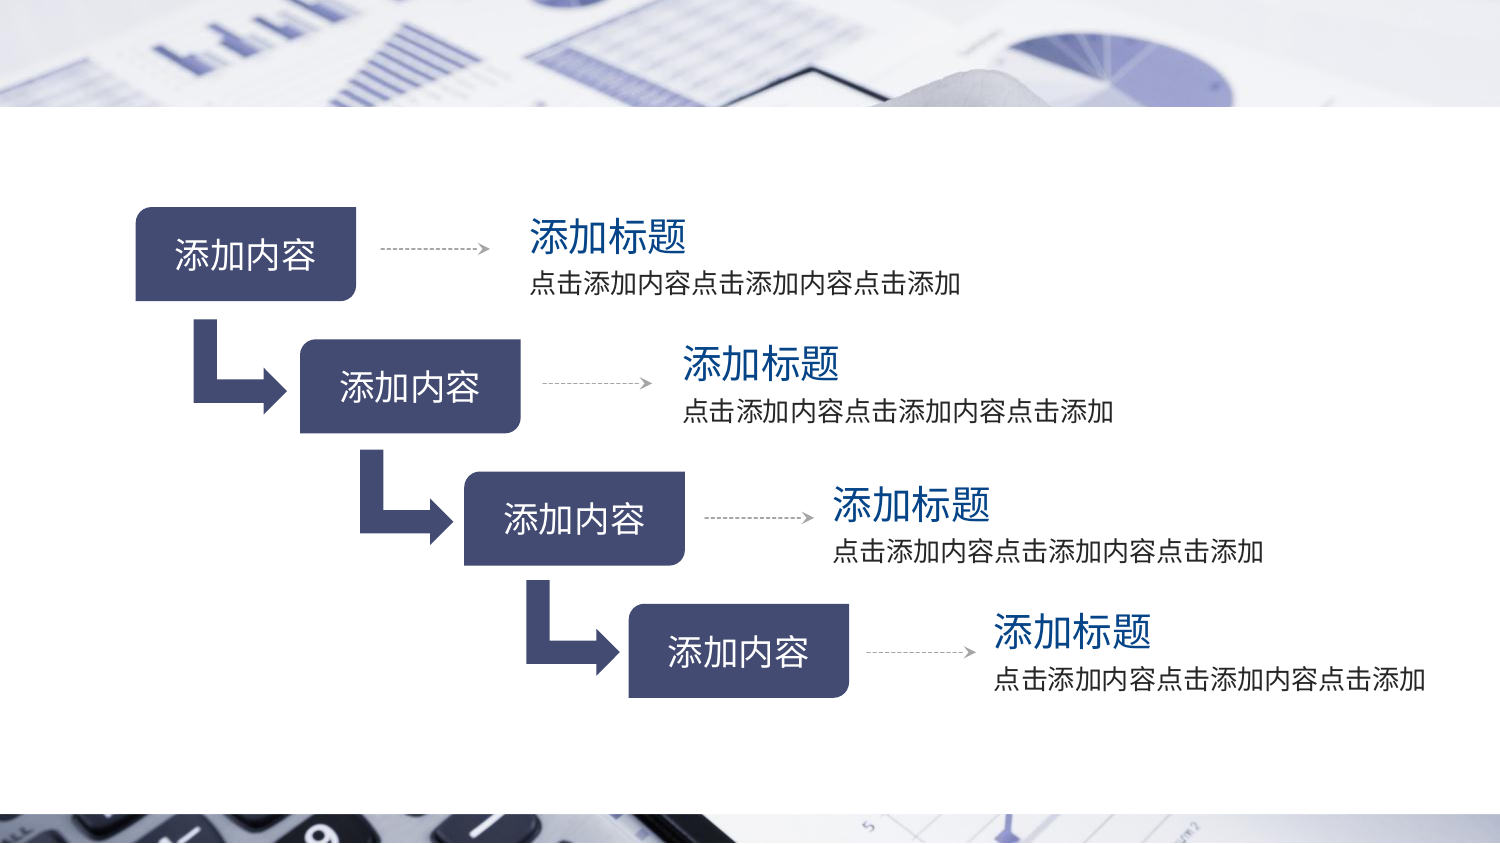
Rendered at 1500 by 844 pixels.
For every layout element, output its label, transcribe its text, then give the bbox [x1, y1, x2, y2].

text_box 添加内容 [628, 603, 850, 698]
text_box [667, 334, 1133, 436]
text_box [360, 449, 454, 546]
text_box 添加内容 [300, 339, 521, 434]
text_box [979, 602, 1444, 704]
text_box 添加内容 [135, 207, 357, 302]
text_box 添加内容 [464, 471, 685, 566]
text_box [817, 474, 1283, 577]
picture [0, 815, 1500, 843]
picture [0, 0, 1500, 107]
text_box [514, 207, 980, 309]
text_box [193, 319, 288, 415]
text_box [526, 580, 620, 676]
